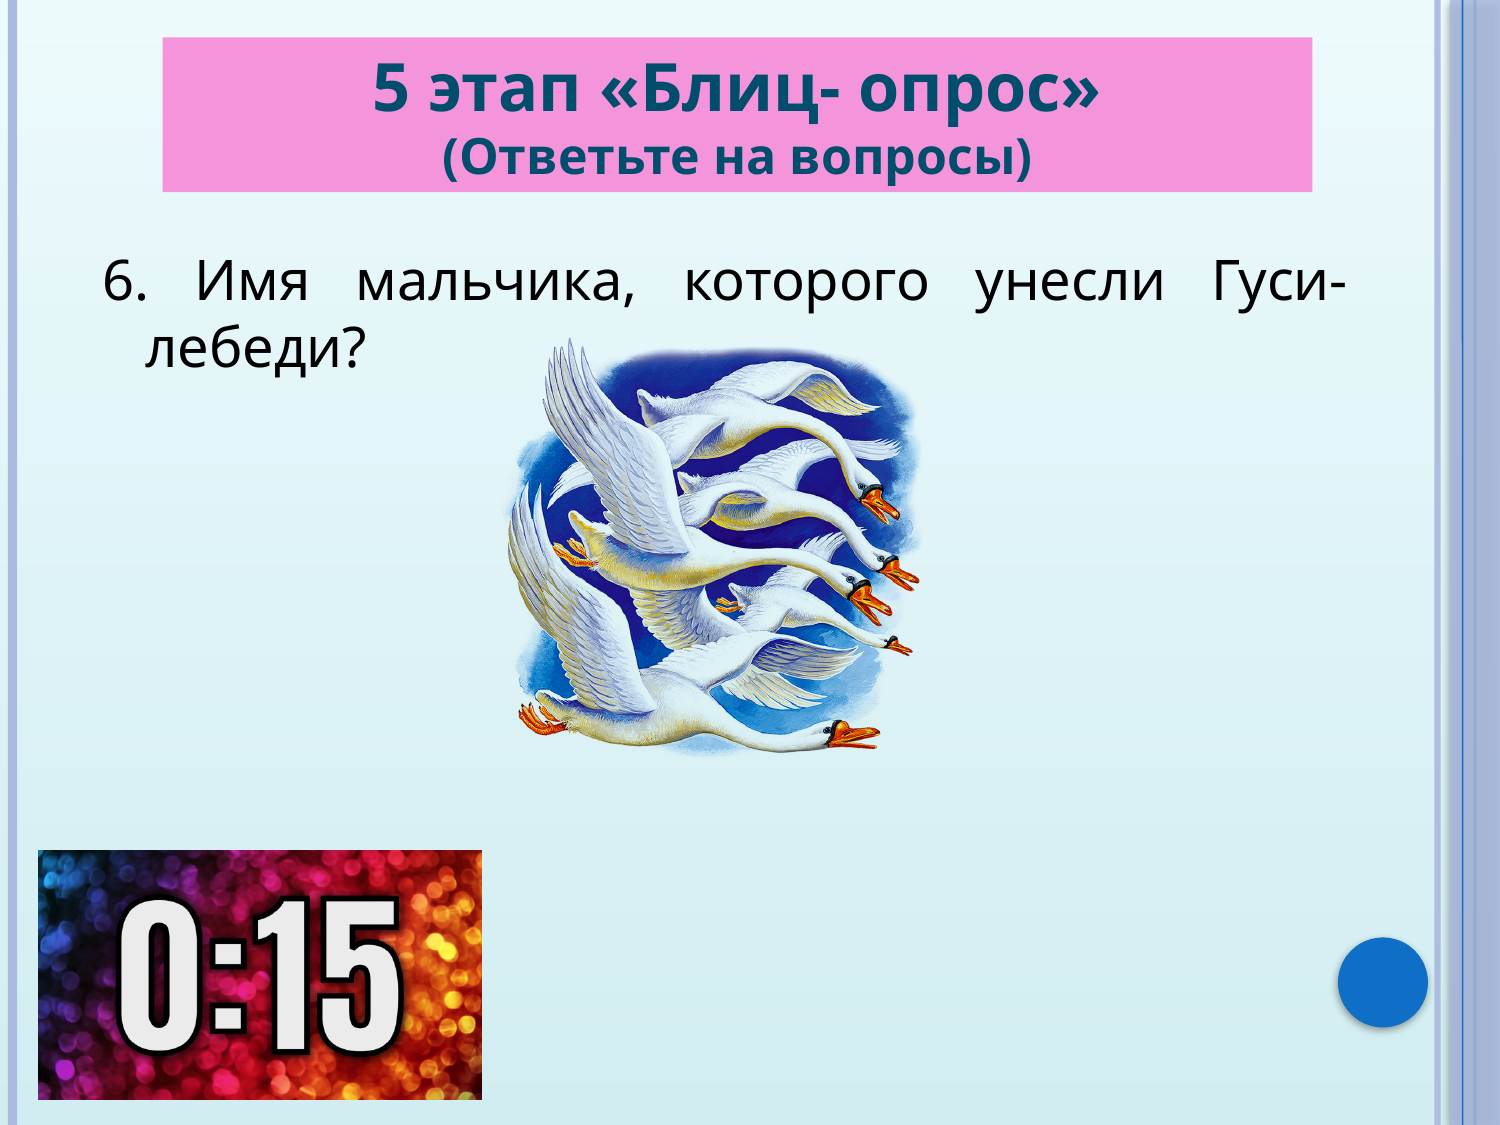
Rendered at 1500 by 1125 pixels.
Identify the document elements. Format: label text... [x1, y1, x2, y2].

picture [499, 336, 926, 762]
text_box 5 этап «Блиц- опрос» (Ответьте на вопросы) [162, 37, 1313, 193]
list 6. Имя мальчика, которого унесли Гуси-лебеди? [87, 237, 1363, 388]
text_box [36, 849, 483, 1101]
